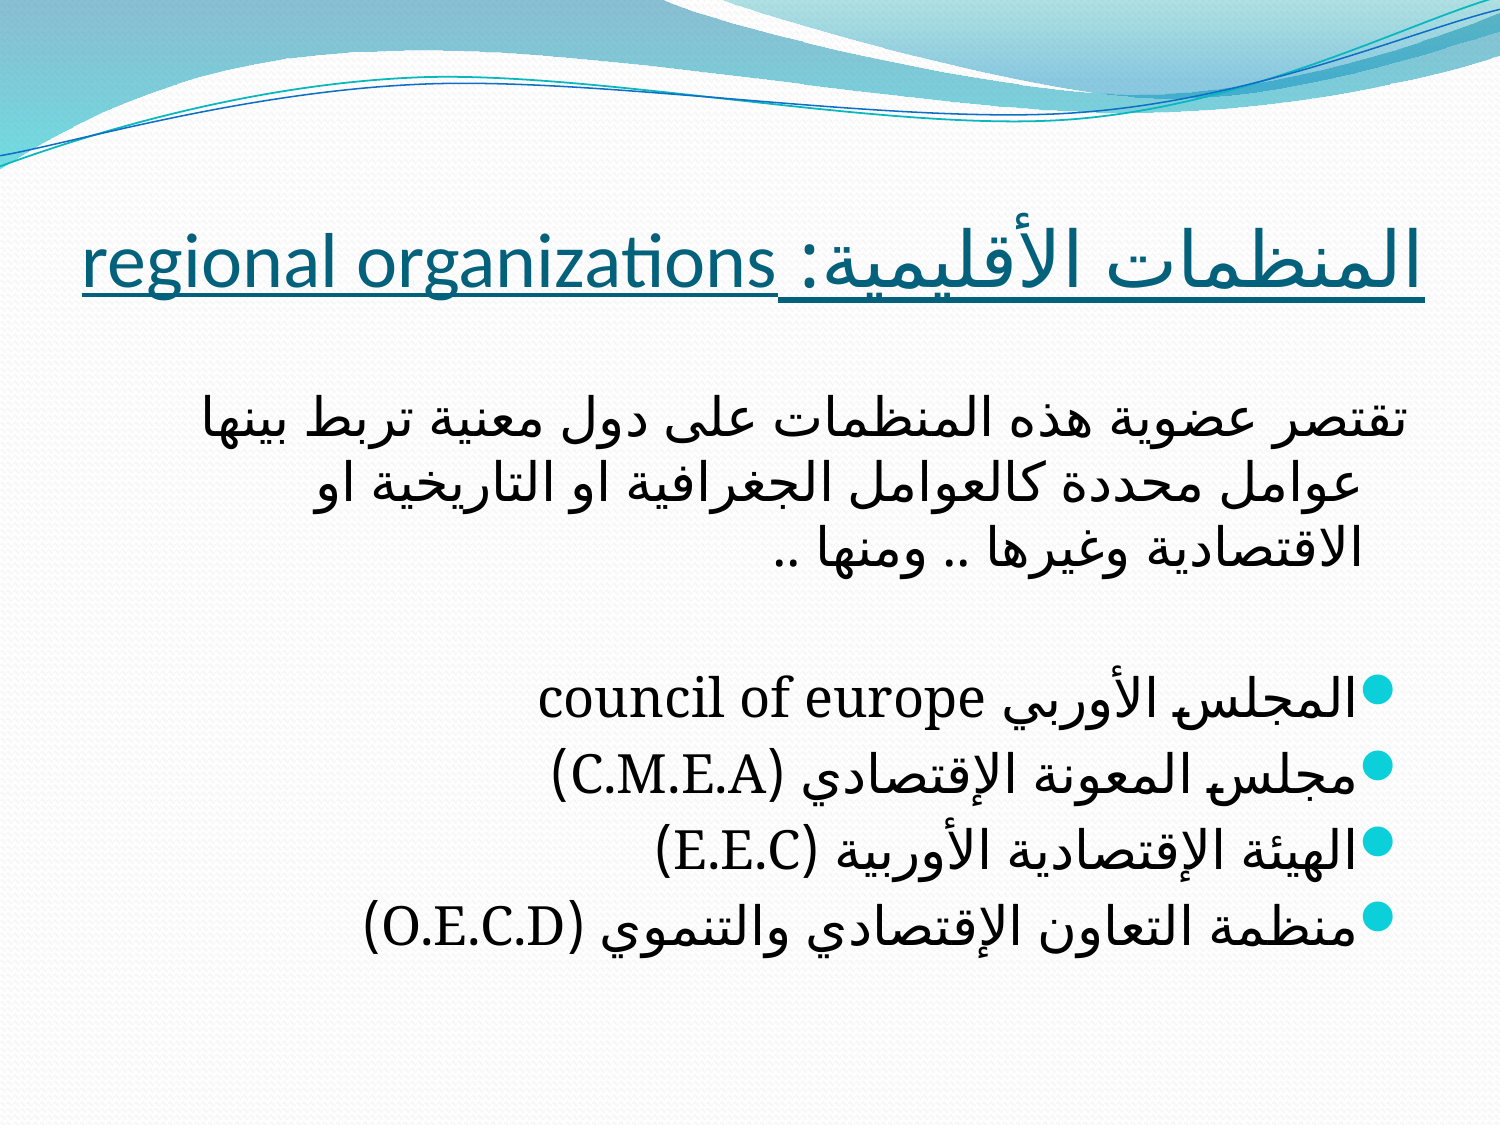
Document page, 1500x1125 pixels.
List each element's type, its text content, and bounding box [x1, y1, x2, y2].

list تقتصر عضوية هذه المنظمات على دول معنية تربط بينها عوامل محددة كالعوامل الجغرافية او التاريخية او الاقتصادية وغيرها .. ومنها .. المجلس الأوربي council of europe مجلس المعونة الإقتصادي (C.M.E.A) الهيئة الإقتصادية الأوربية (E.E.C) منظمة التعاون الإقتصادي والتنموي (O.E.C.D) [75, 375, 1425, 1095]
title المنظمات الأقليمية: regional organizations [75, 115, 1425, 303]
